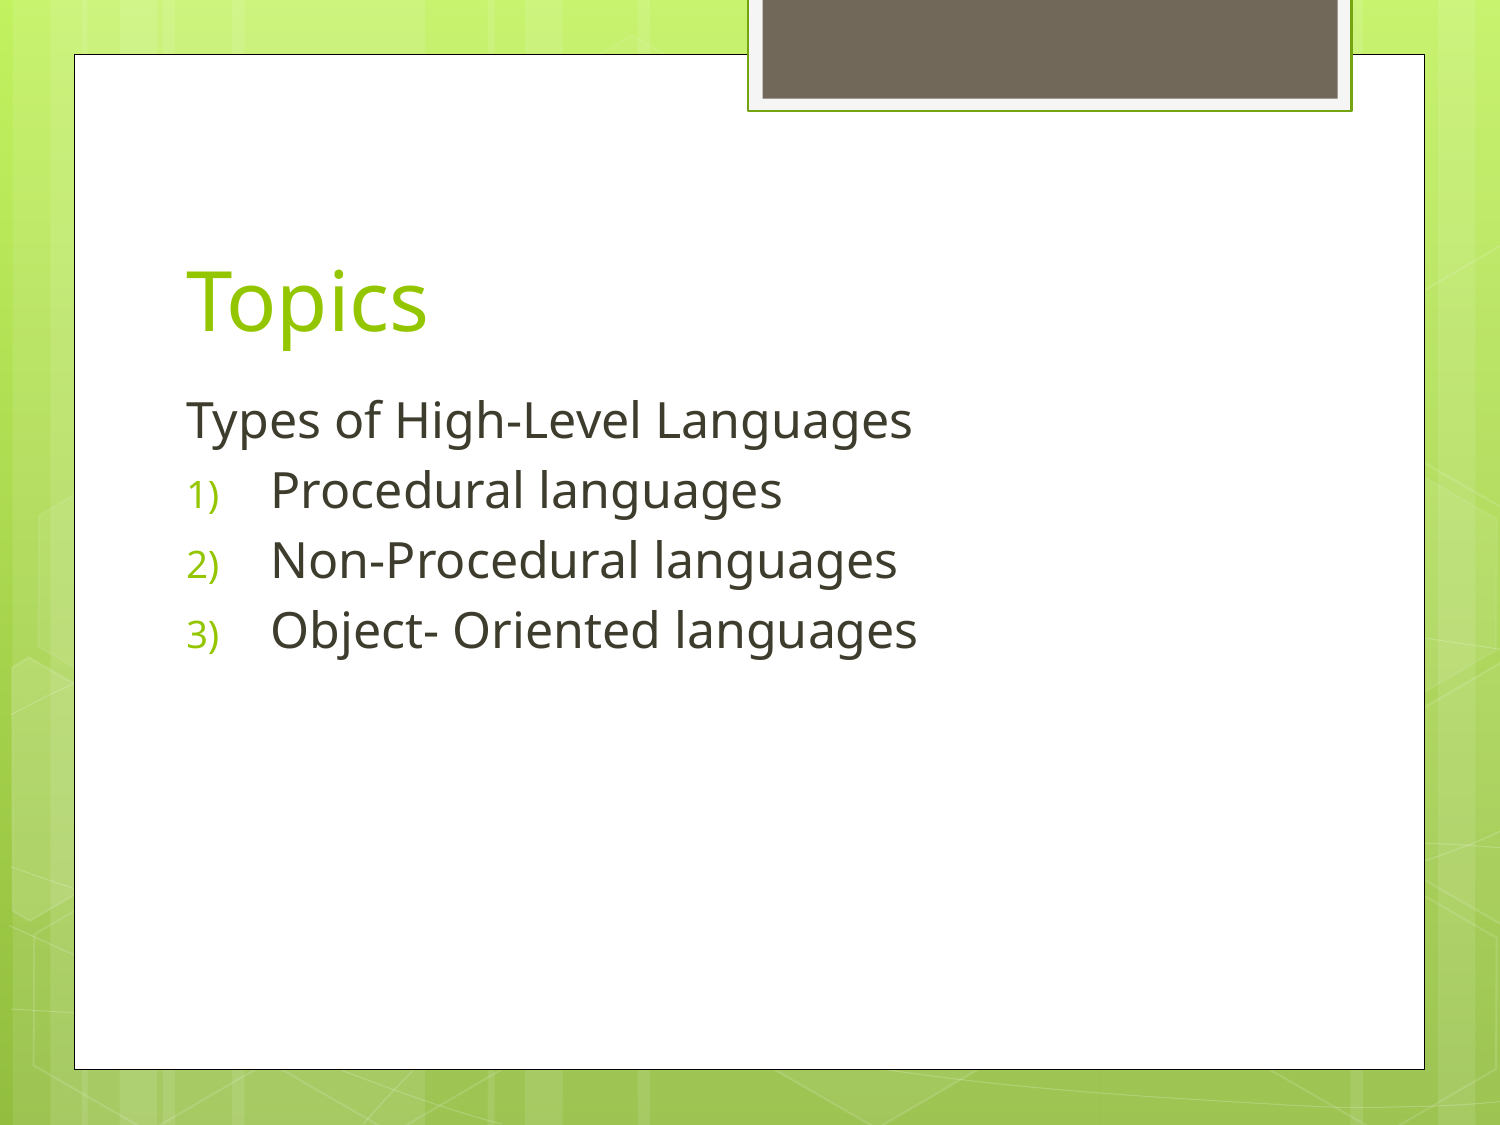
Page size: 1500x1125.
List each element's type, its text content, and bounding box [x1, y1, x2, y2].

list Types of High-Level Languages Procedural languages Non-Procedural languages Object- Oriented languages [171, 381, 1283, 957]
title Topics [171, 168, 1324, 357]
